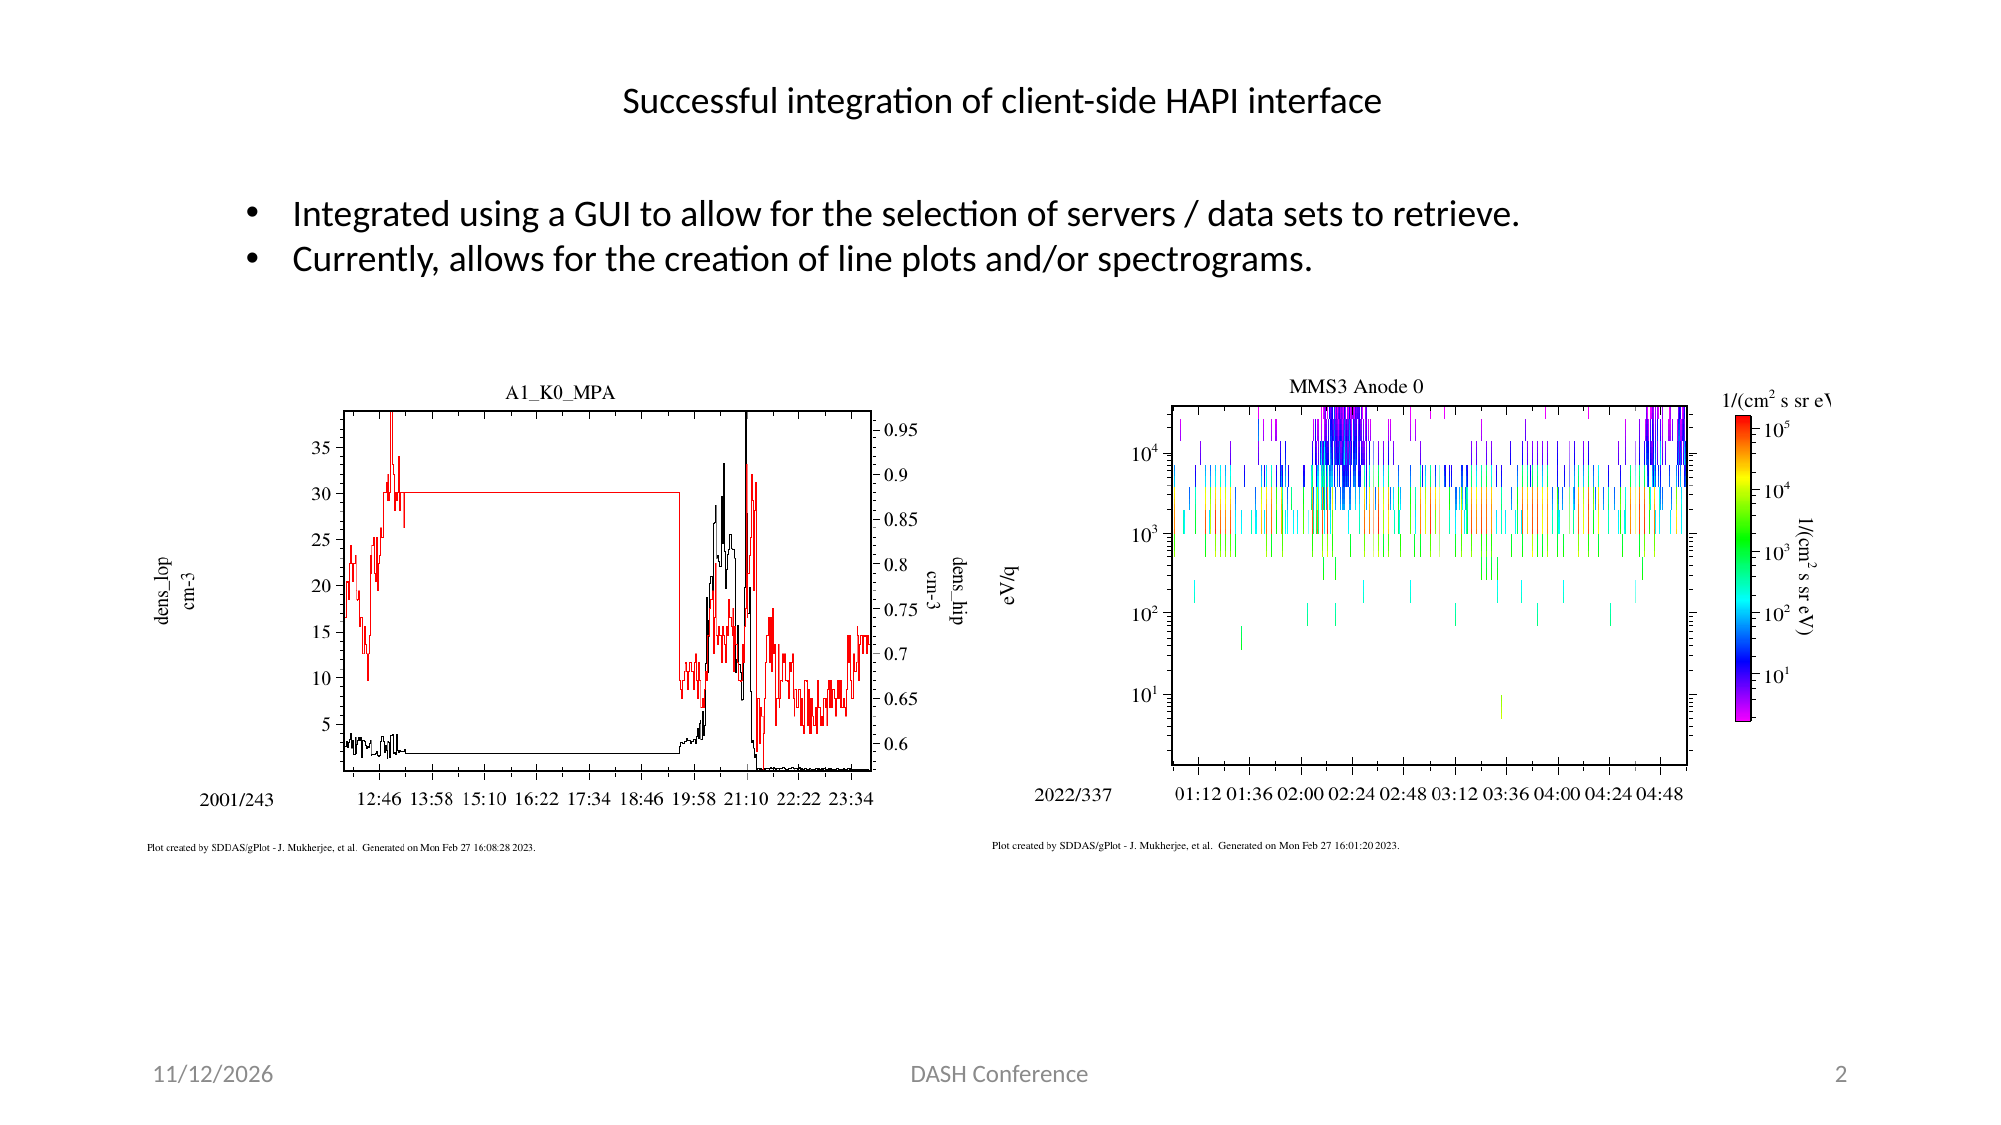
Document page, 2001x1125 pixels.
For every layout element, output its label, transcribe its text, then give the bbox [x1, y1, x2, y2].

text_box Successful integration of client-side HAPI interface [96, 68, 1918, 129]
slide_number 2 [1412, 1042, 1863, 1103]
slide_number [137, 1042, 588, 1103]
text_box Integrated using a GUI to allow for the selection of servers / data sets to retrieve. Currently, allows for the creation of line plots and/or spectrograms. [231, 182, 1828, 287]
footer DASH Conference [662, 1042, 1338, 1103]
picture [137, 362, 1831, 1043]
